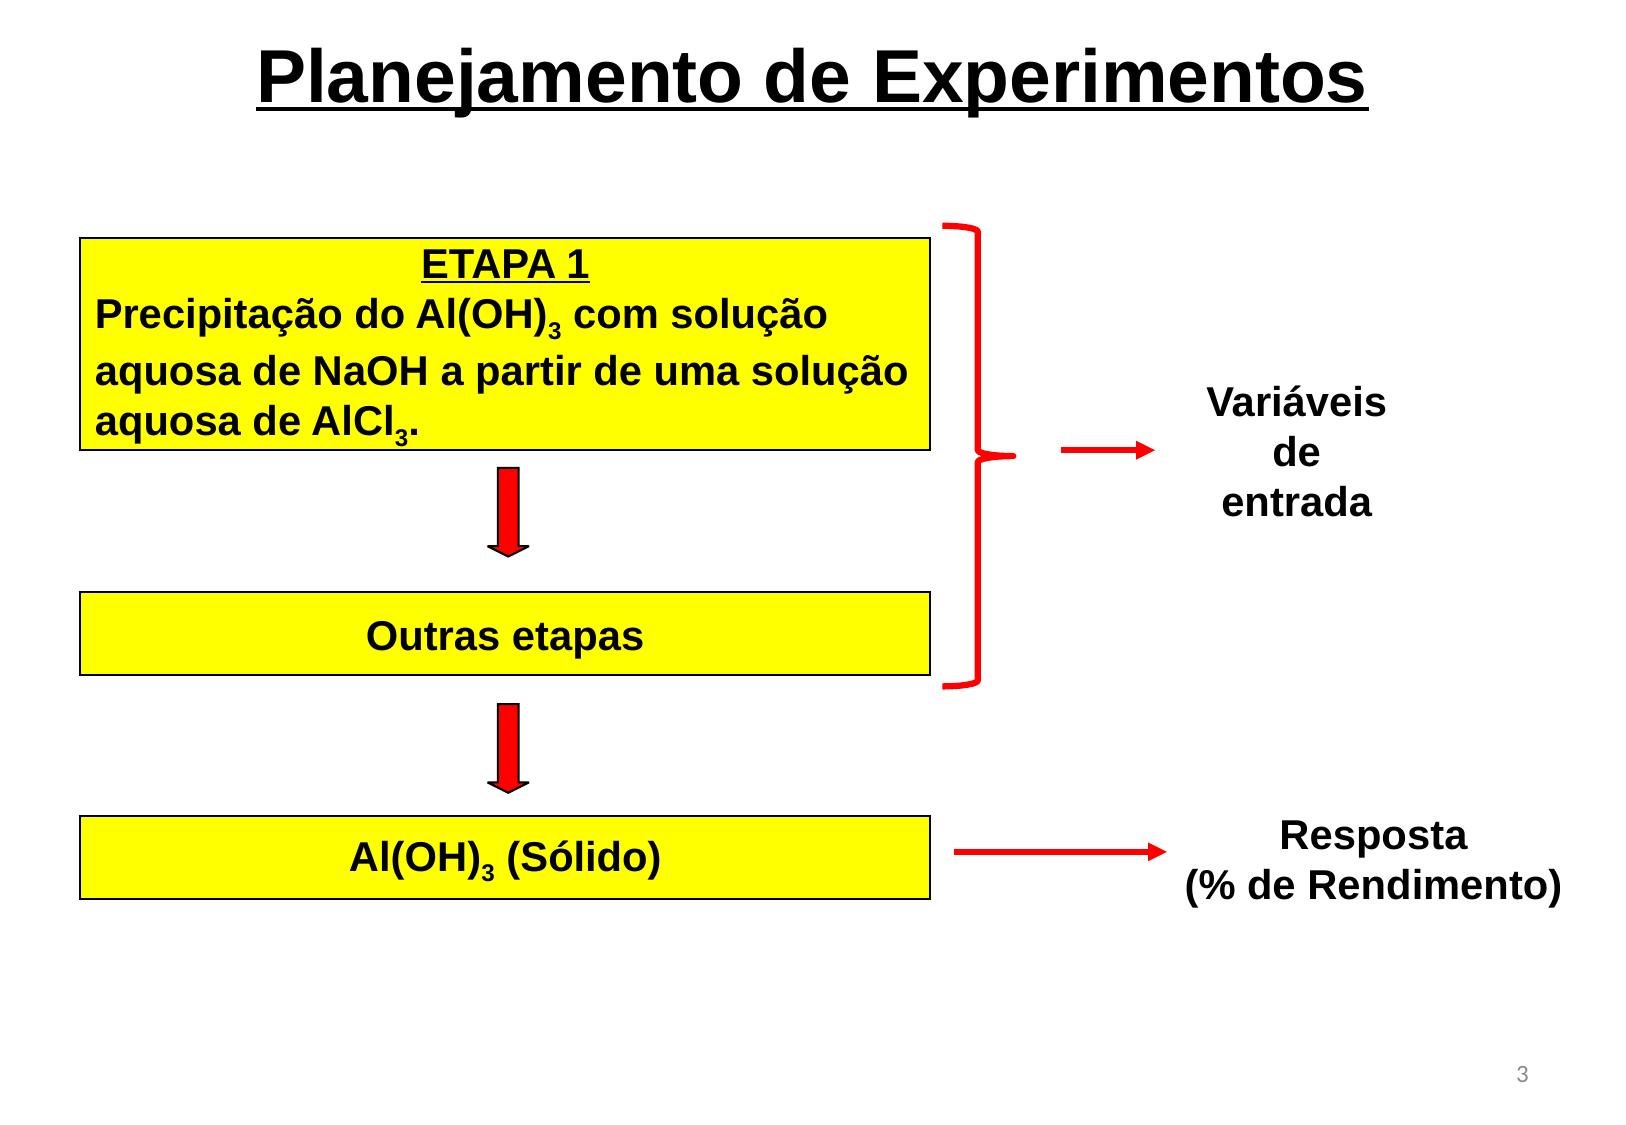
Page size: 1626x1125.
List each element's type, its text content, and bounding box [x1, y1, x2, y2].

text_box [79, 225, 1581, 918]
text_box Planejamento de Experimentos [220, 17, 1405, 127]
slide_number 3 [1164, 1042, 1544, 1103]
